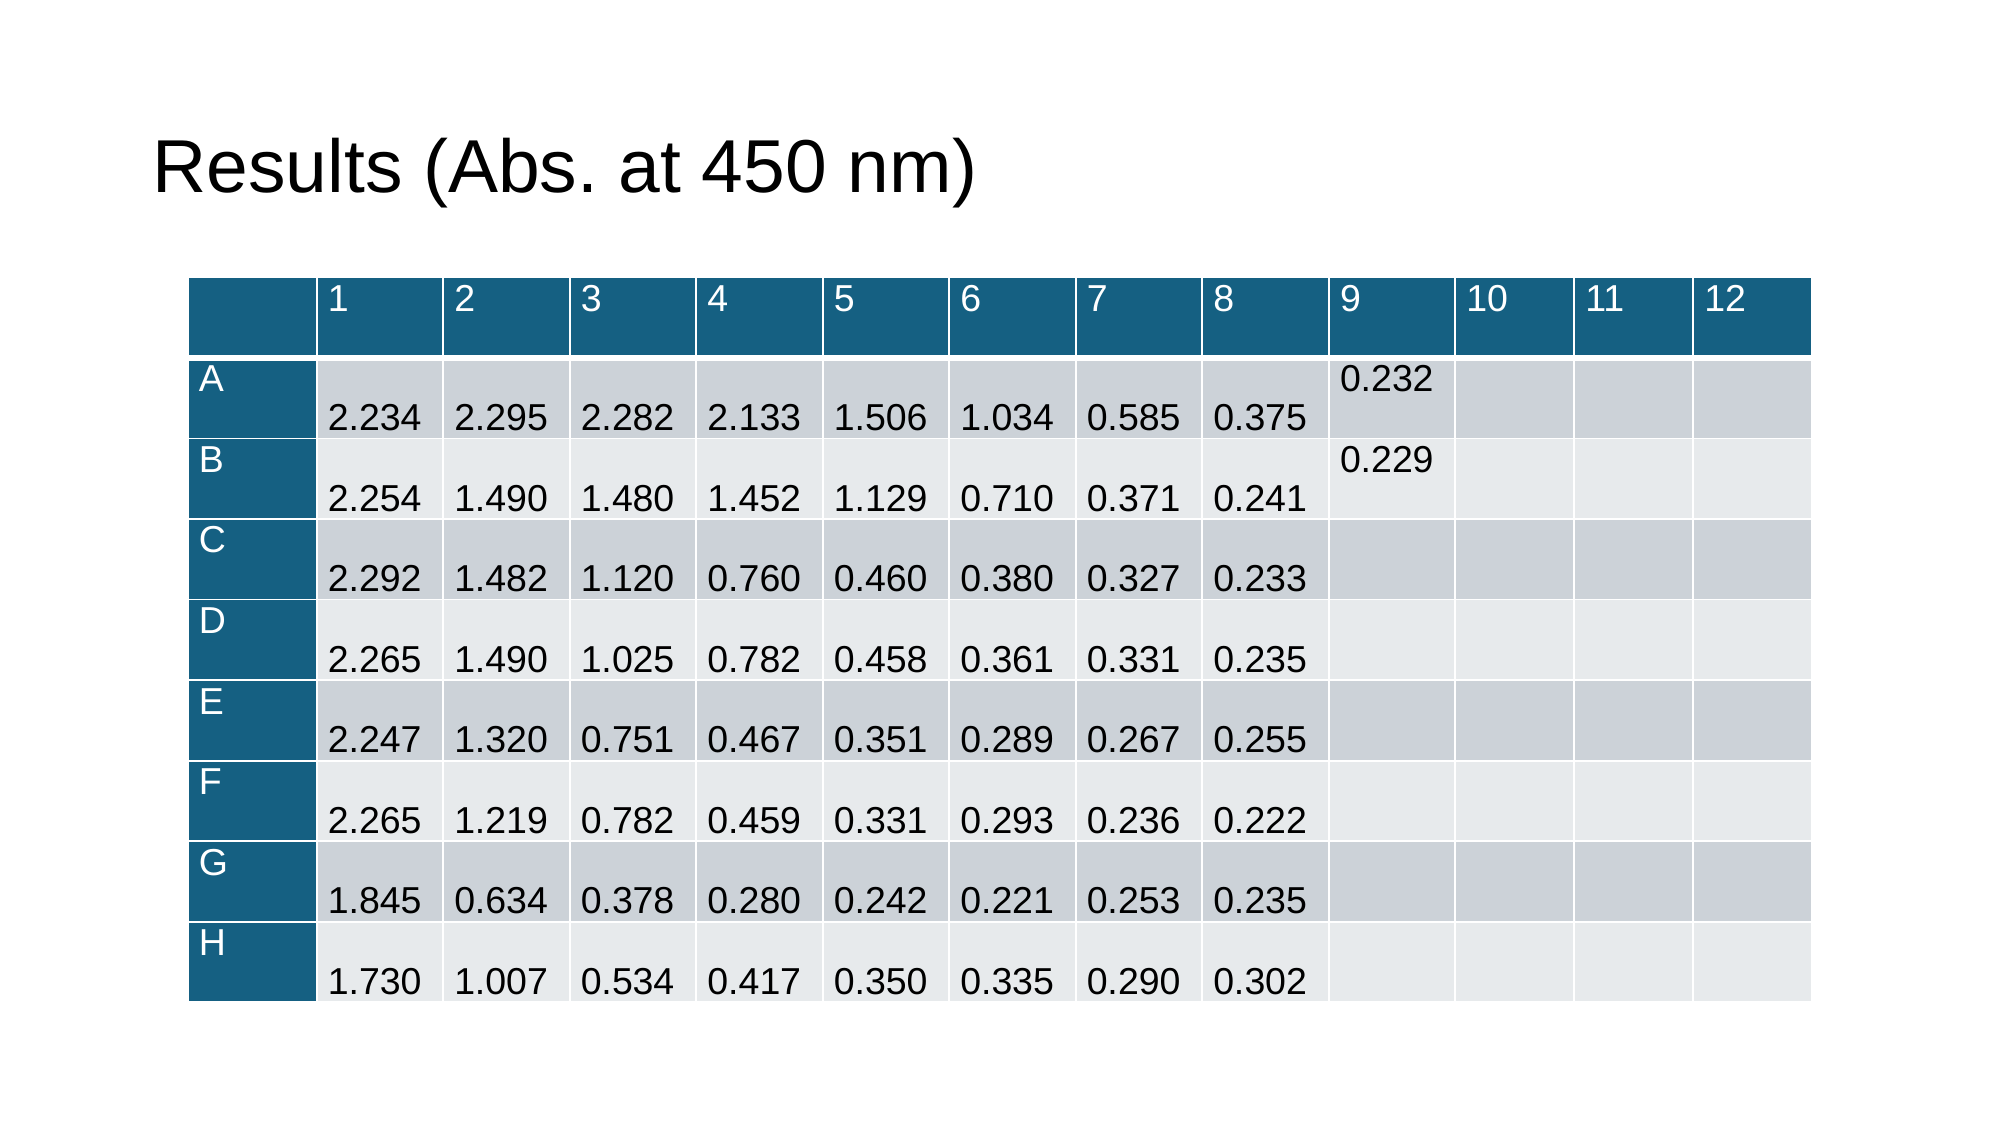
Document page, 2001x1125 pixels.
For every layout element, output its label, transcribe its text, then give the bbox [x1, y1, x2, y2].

table_cell 0.232 [1330, 361, 1454, 438]
table_cell 0.417 [697, 923, 822, 1001]
table_cell F [189, 762, 316, 840]
table_cell [1694, 600, 1811, 679]
table_cell 0.458 [824, 600, 948, 679]
table_cell 0.782 [571, 762, 695, 840]
table_cell 0.236 [1077, 762, 1201, 840]
table_header 6 [950, 278, 1075, 355]
table_cell 2.133 [697, 361, 822, 438]
table_cell [1694, 681, 1811, 760]
table_header [189, 278, 316, 355]
table_cell E [189, 681, 316, 760]
table_cell 0.302 [1203, 923, 1328, 1001]
table_cell 2.234 [318, 361, 442, 438]
table_cell [1456, 681, 1573, 760]
table_cell [1694, 762, 1811, 840]
table_cell [1456, 923, 1573, 1001]
table_cell 0.233 [1203, 520, 1328, 599]
table_cell 1.025 [571, 600, 695, 679]
table_cell [1456, 520, 1573, 599]
table_cell 0.710 [950, 439, 1075, 518]
table_cell 1.452 [697, 439, 822, 518]
table_cell [1330, 762, 1454, 840]
table_cell [1575, 762, 1692, 840]
table_cell 0.751 [571, 681, 695, 760]
table_cell [1456, 842, 1573, 921]
table_cell [1456, 361, 1573, 438]
table_cell [1575, 439, 1692, 518]
table_header 5 [824, 278, 948, 355]
table_cell 0.221 [950, 842, 1075, 921]
table_cell H [189, 923, 316, 1001]
table_cell 0.255 [1203, 681, 1328, 760]
table_cell 0.253 [1077, 842, 1201, 921]
table_cell 1.007 [444, 923, 569, 1001]
table_cell 0.634 [444, 842, 569, 921]
table_cell 0.289 [950, 681, 1075, 760]
table_cell 2.292 [318, 520, 442, 599]
table_cell [1694, 923, 1811, 1001]
table_header 2 [444, 278, 569, 355]
table_cell 0.280 [697, 842, 822, 921]
table_header 12 [1694, 278, 1811, 355]
table_cell 0.327 [1077, 520, 1201, 599]
table_cell 0.371 [1077, 439, 1201, 518]
table_cell [1330, 600, 1454, 679]
table_cell [1330, 923, 1454, 1001]
table_cell 2.295 [444, 361, 569, 438]
table_cell 0.331 [824, 762, 948, 840]
table_cell 0.351 [824, 681, 948, 760]
table_cell 1.490 [444, 439, 569, 518]
table_cell 1.506 [824, 361, 948, 438]
table_cell 1.482 [444, 520, 569, 599]
table_cell 0.467 [697, 681, 822, 760]
table_header 7 [1077, 278, 1201, 355]
table_header 1 [318, 278, 442, 355]
table_cell 1.490 [444, 600, 569, 679]
table_cell [1575, 361, 1692, 438]
table_cell 1.845 [318, 842, 442, 921]
table_header 11 [1575, 278, 1692, 355]
table_cell 0.335 [950, 923, 1075, 1001]
table_cell [1330, 520, 1454, 599]
table_cell 1.129 [824, 439, 948, 518]
table_cell [1575, 842, 1692, 921]
table_cell 0.350 [824, 923, 948, 1001]
table_cell 0.290 [1077, 923, 1201, 1001]
table_cell 0.460 [824, 520, 948, 599]
table_header 3 [571, 278, 695, 355]
table_cell 0.585 [1077, 361, 1201, 438]
table_cell [1456, 439, 1573, 518]
table_cell 0.267 [1077, 681, 1201, 760]
table_cell 0.361 [950, 600, 1075, 679]
table_cell [1694, 361, 1811, 438]
table_cell 2.282 [571, 361, 695, 438]
table_cell 0.331 [1077, 600, 1201, 679]
table_header 8 [1203, 278, 1328, 355]
table_cell 0.222 [1203, 762, 1328, 840]
table_cell [1694, 439, 1811, 518]
table_cell 0.235 [1203, 842, 1328, 921]
table_cell [1575, 600, 1692, 679]
table_cell 0.235 [1203, 600, 1328, 679]
table_cell [1330, 842, 1454, 921]
table_cell 2.254 [318, 439, 442, 518]
table_cell 1.320 [444, 681, 569, 760]
table_cell 0.242 [824, 842, 948, 921]
table_cell [1694, 520, 1811, 599]
table_cell G [189, 842, 316, 921]
table_cell 0.229 [1330, 439, 1454, 518]
table_cell 0.378 [571, 842, 695, 921]
table_cell C [189, 520, 316, 599]
table_cell 0.293 [950, 762, 1075, 840]
table_cell [1456, 600, 1573, 679]
table_cell 1.034 [950, 361, 1075, 438]
table_cell 0.459 [697, 762, 822, 840]
table_cell B [189, 439, 316, 518]
table_cell [1575, 923, 1692, 1001]
table_cell A [189, 361, 316, 438]
table_cell 1.120 [571, 520, 695, 599]
title Results (Abs. at 450 nm) [137, 59, 1863, 278]
table_cell 0.380 [950, 520, 1075, 599]
table_header 4 [697, 278, 822, 355]
table_cell 1.480 [571, 439, 695, 518]
table_cell 0.375 [1203, 361, 1328, 438]
table_cell 1.730 [318, 923, 442, 1001]
table_cell D [189, 600, 316, 679]
table_cell 0.534 [571, 923, 695, 1001]
table_cell [1575, 520, 1692, 599]
table_cell [1330, 681, 1454, 760]
table_header 9 [1330, 278, 1454, 355]
table_cell [1575, 681, 1692, 760]
table_header 10 [1456, 278, 1573, 355]
table_cell 2.265 [318, 762, 442, 840]
table_cell 1.219 [444, 762, 569, 840]
table_cell 2.247 [318, 681, 442, 760]
table_cell 0.760 [697, 520, 822, 599]
table_cell 0.241 [1203, 439, 1328, 518]
table_cell 2.265 [318, 600, 442, 679]
table_cell 0.782 [697, 600, 822, 679]
table_cell [1456, 762, 1573, 840]
table_cell [1694, 842, 1811, 921]
